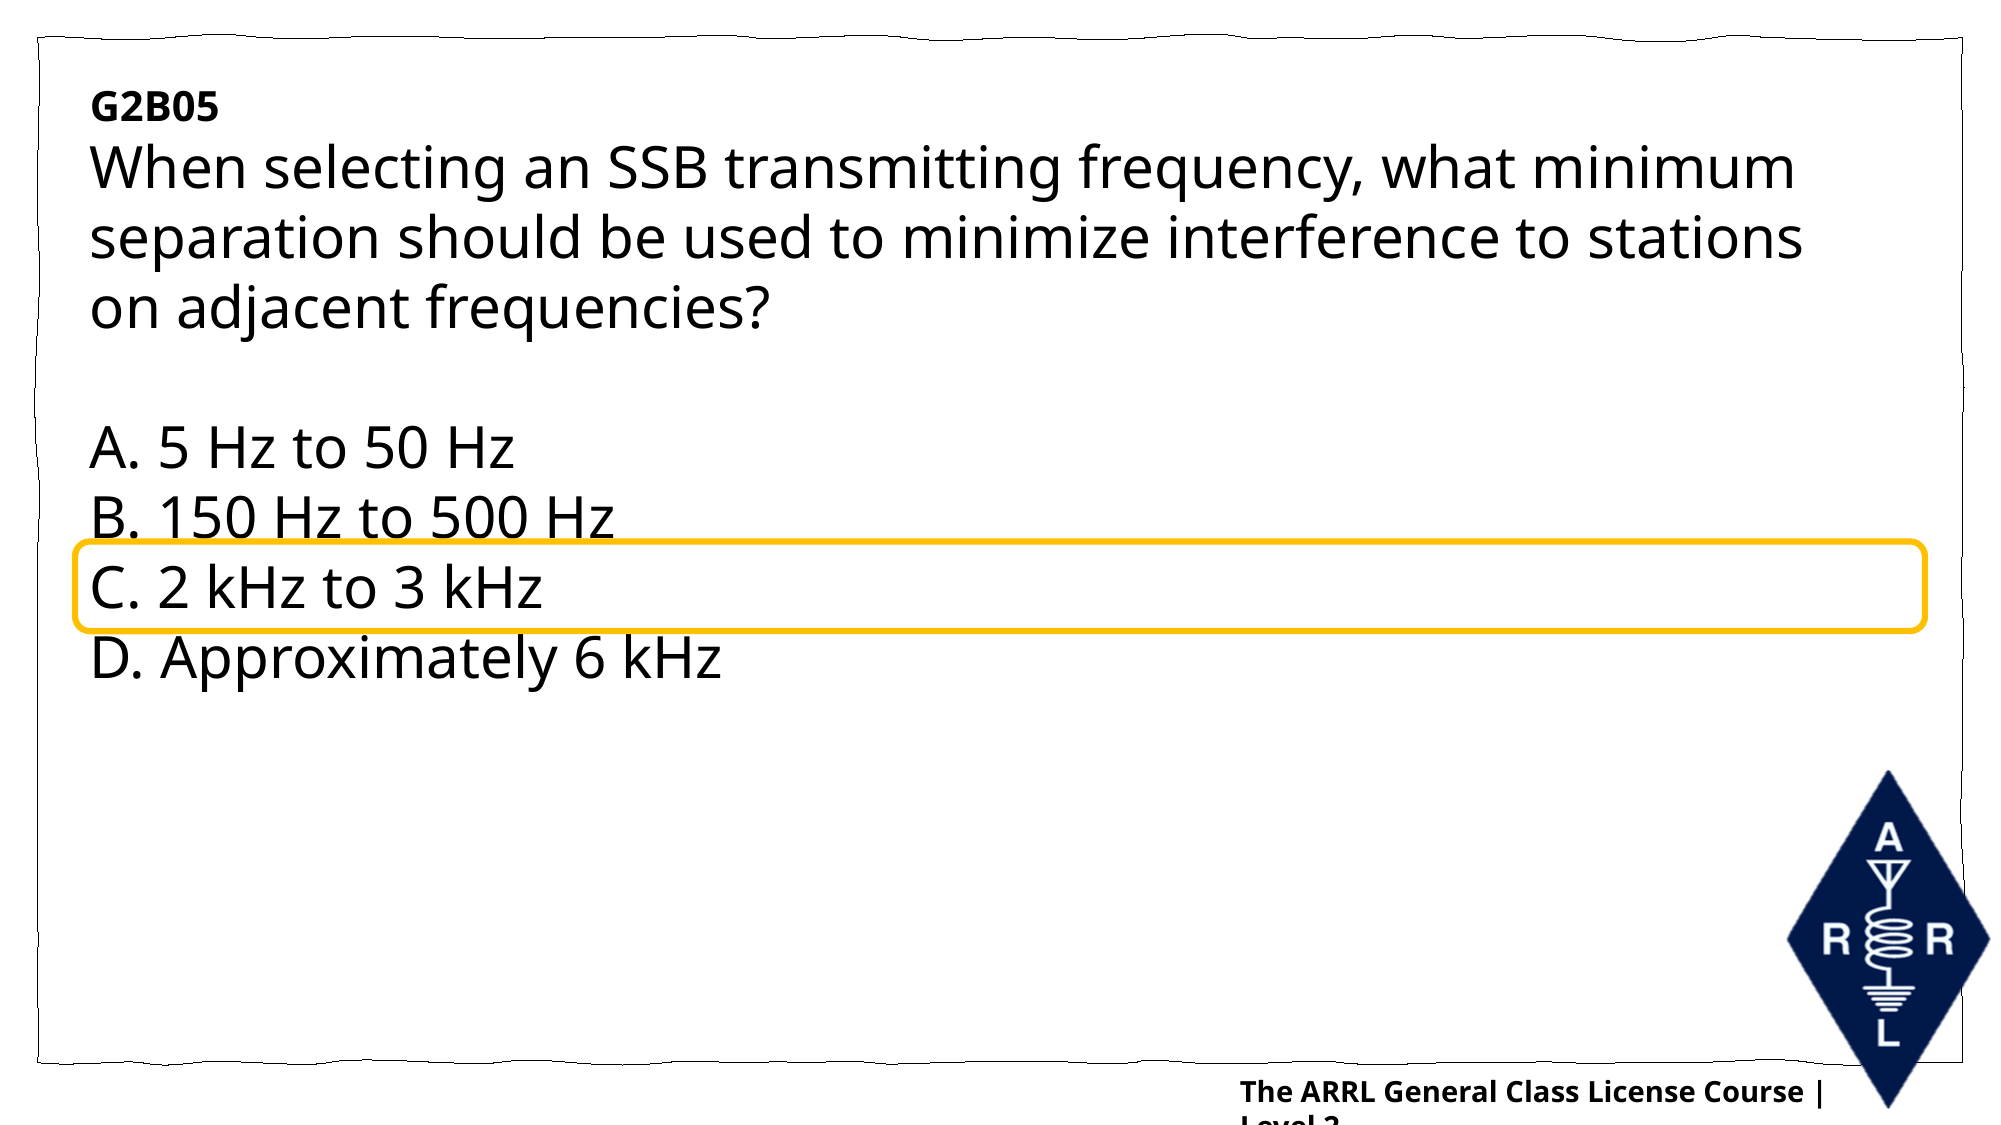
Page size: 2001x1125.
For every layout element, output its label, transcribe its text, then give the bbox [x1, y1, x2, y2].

text_box G2B05 When selecting an SSB transmitting frequency, what minimum separation should be used to minimize interference to stations on adjacent frequencies? A. 5 Hz to 50 Hz B. 150 Hz to 500 Hz C. 2 kHz to 3 kHz D. Approximately 6 kHz [75, 624, 1850, 698]
picture [1773, 752, 1999, 1125]
text_box [73, 540, 1927, 633]
text_box G2B05 When selecting an SSB transmitting frequency, what minimum separation should be used to minimize interference to stations on adjacent frequencies? A. 5 Hz to 50 Hz B. 150 Hz to 500 Hz C. 2 kHz to 3 kHz D. Approximately 6 kHz [75, 72, 1850, 548]
